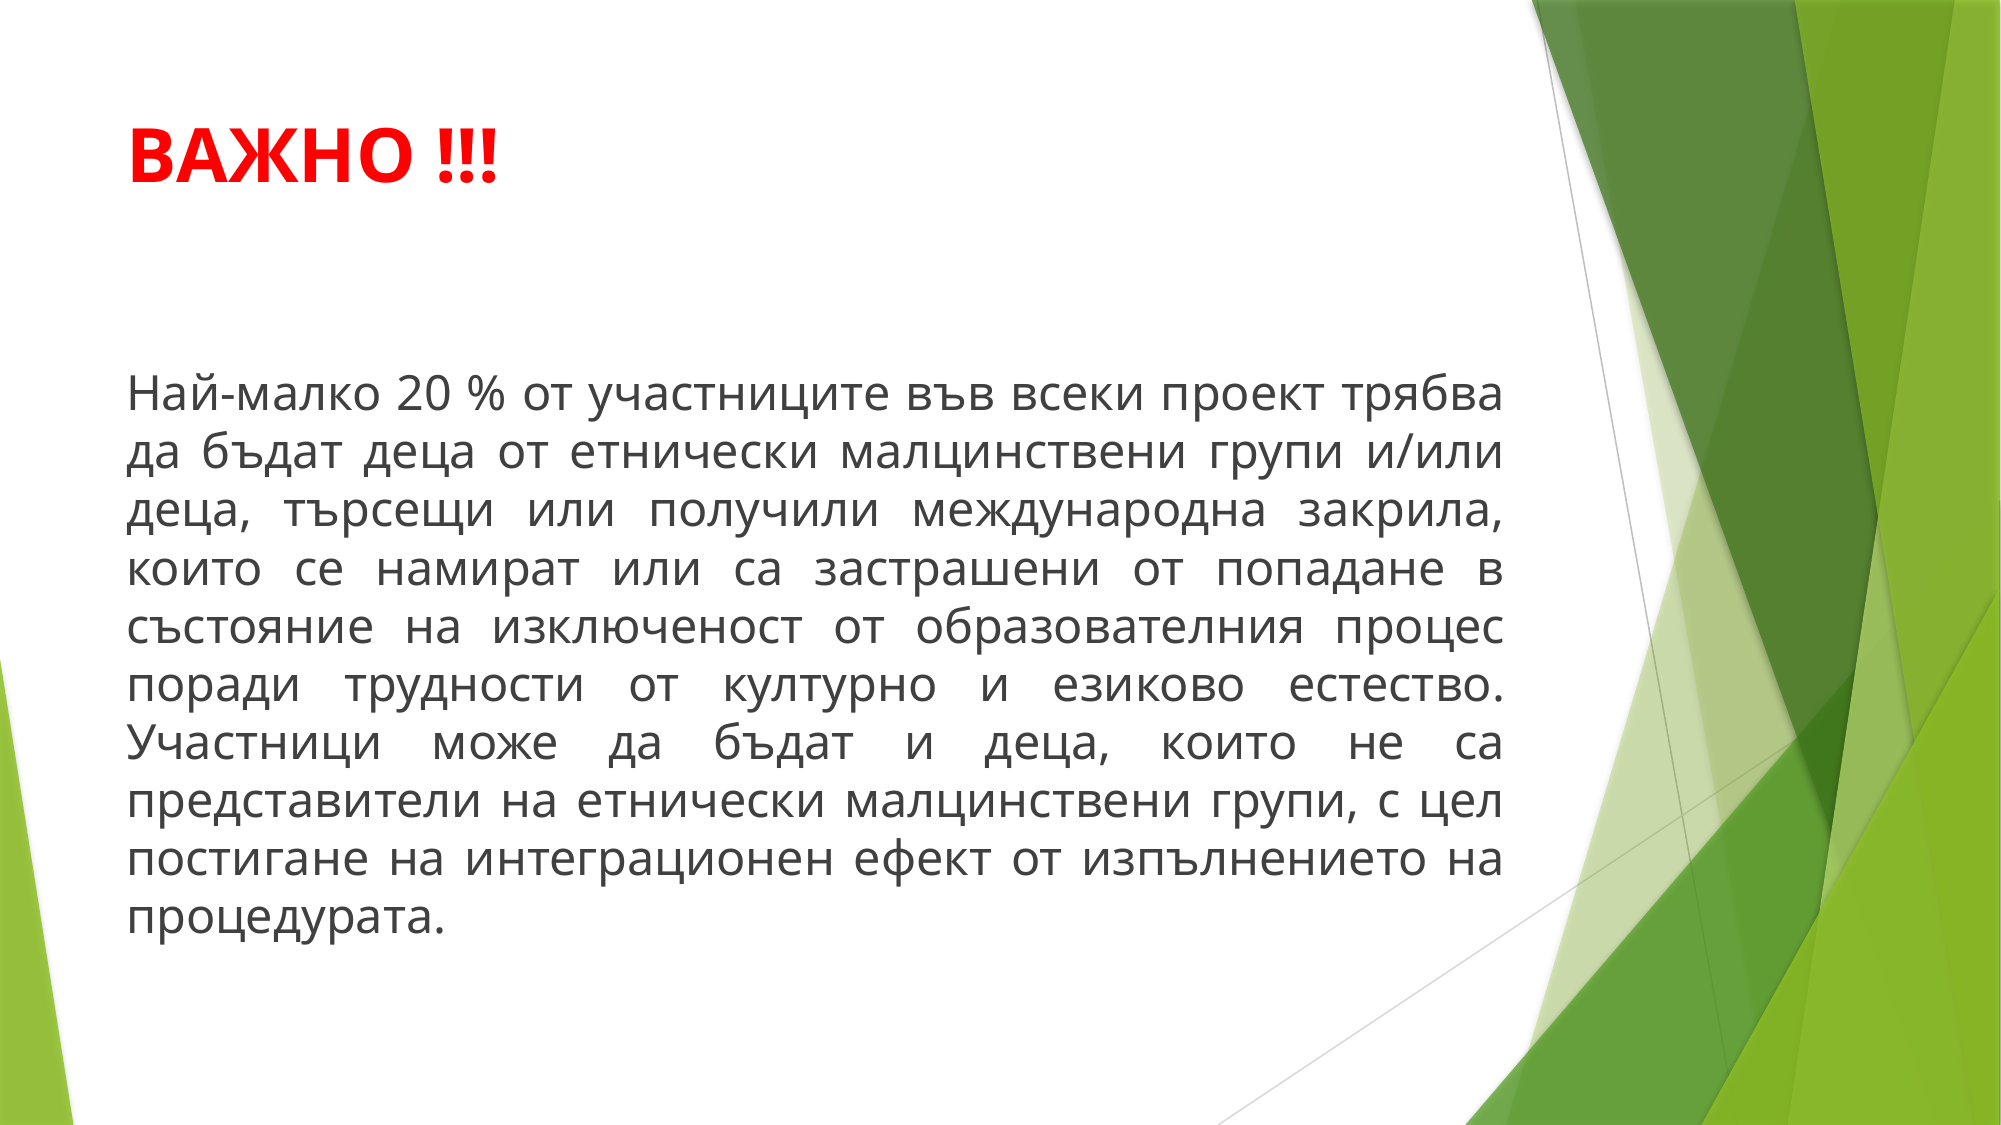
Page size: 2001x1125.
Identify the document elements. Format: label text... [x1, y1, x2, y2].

list Най-малко 20 % от участниците във всеки проект трябва да бъдат деца от етнически малцинствени групи и/или деца, търсещи или получили международна закрила, които се намират или са застрашени от попадане в състояние на изключеност от образователния процес поради трудности от културно и езиково естество. Участници може да бъдат и деца, които не са представители на етнически малцинствени групи, с цел постигане на интеграционен ефект от изпълнението на процедурата. [111, 354, 1522, 992]
title ВАЖНО !!! [111, 99, 1522, 317]
